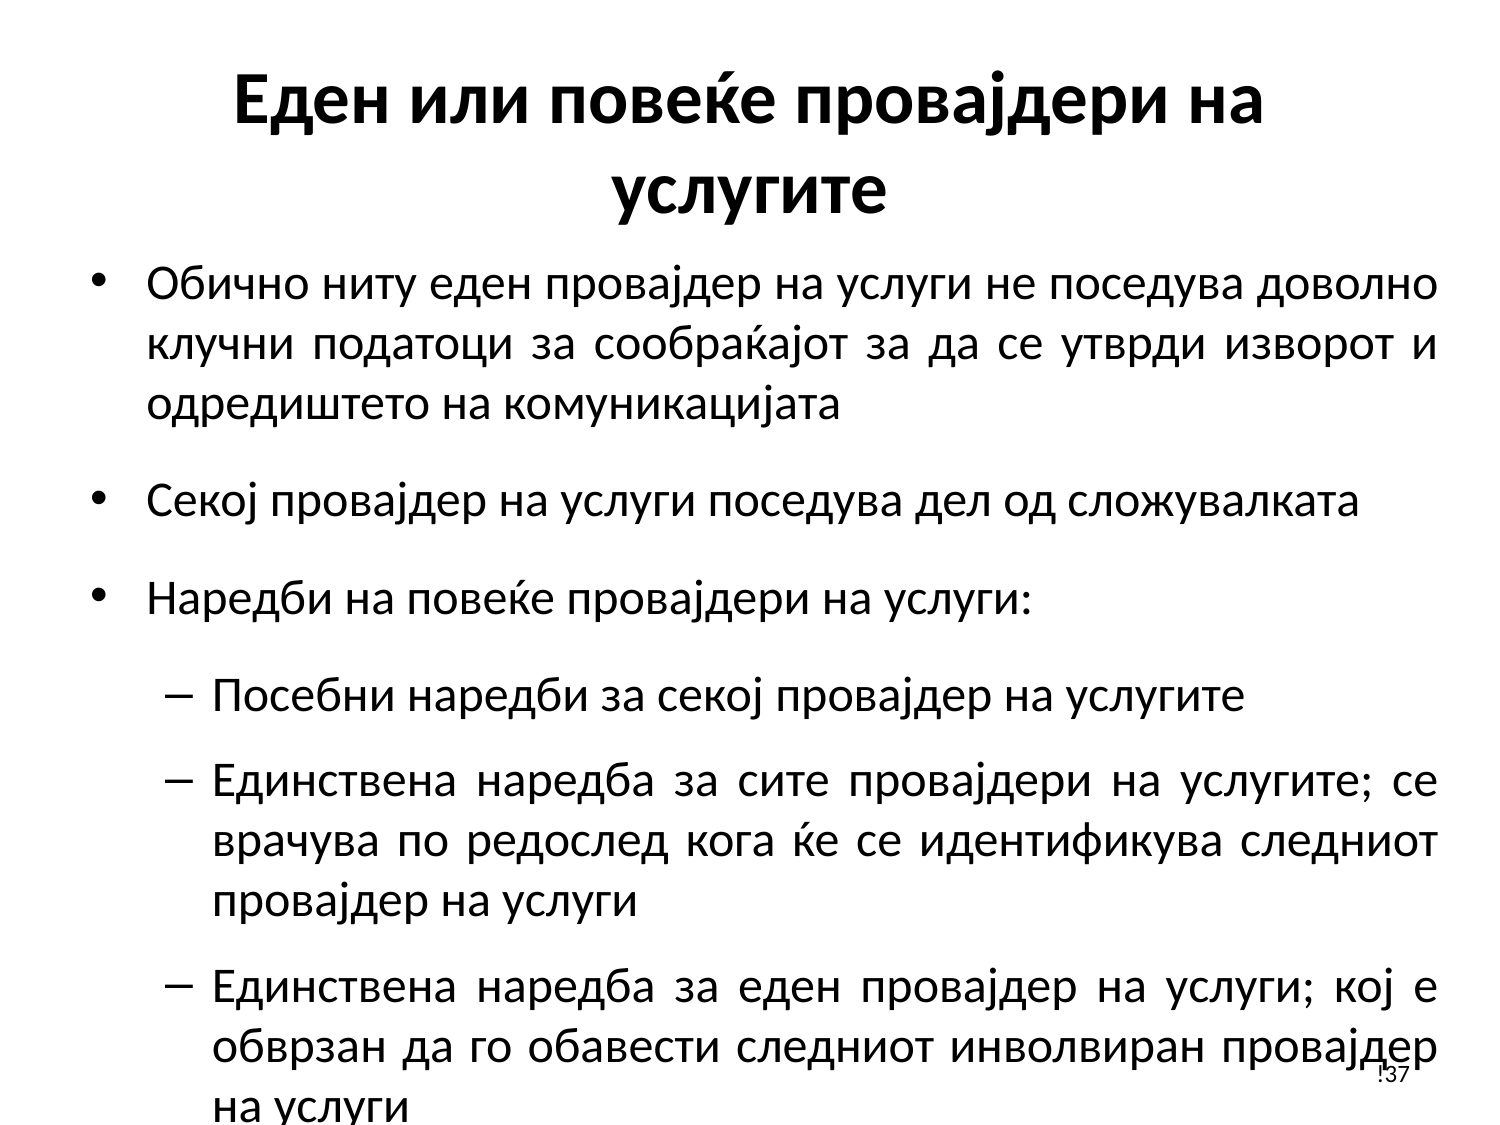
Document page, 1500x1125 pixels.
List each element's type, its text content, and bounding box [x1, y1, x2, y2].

slide_number !37 [1074, 1042, 1425, 1103]
list Обично ниту еден провајдер на услуги не поседува доволно клучни податоци за сообраќајот за да се утврди изворот и одредиштето на комуникацијата Секој провајдер на услуги поседува дел од сложувалката Наредби на повеќе провајдери на услуги: Посебни наредби за секој провајдер на услугите Единствена наредба за сите провајдери на услугите; се врачува по редослед кога ќе се идентификува следниот провајдер на услуги Единствена наредба за еден провајдер на услуги; кој е обврзан да го обавести следниот инволвиран провајдер на услуги [74, 241, 1455, 985]
title Еден или повеќе провајдери на услугите [74, 44, 1426, 233]
